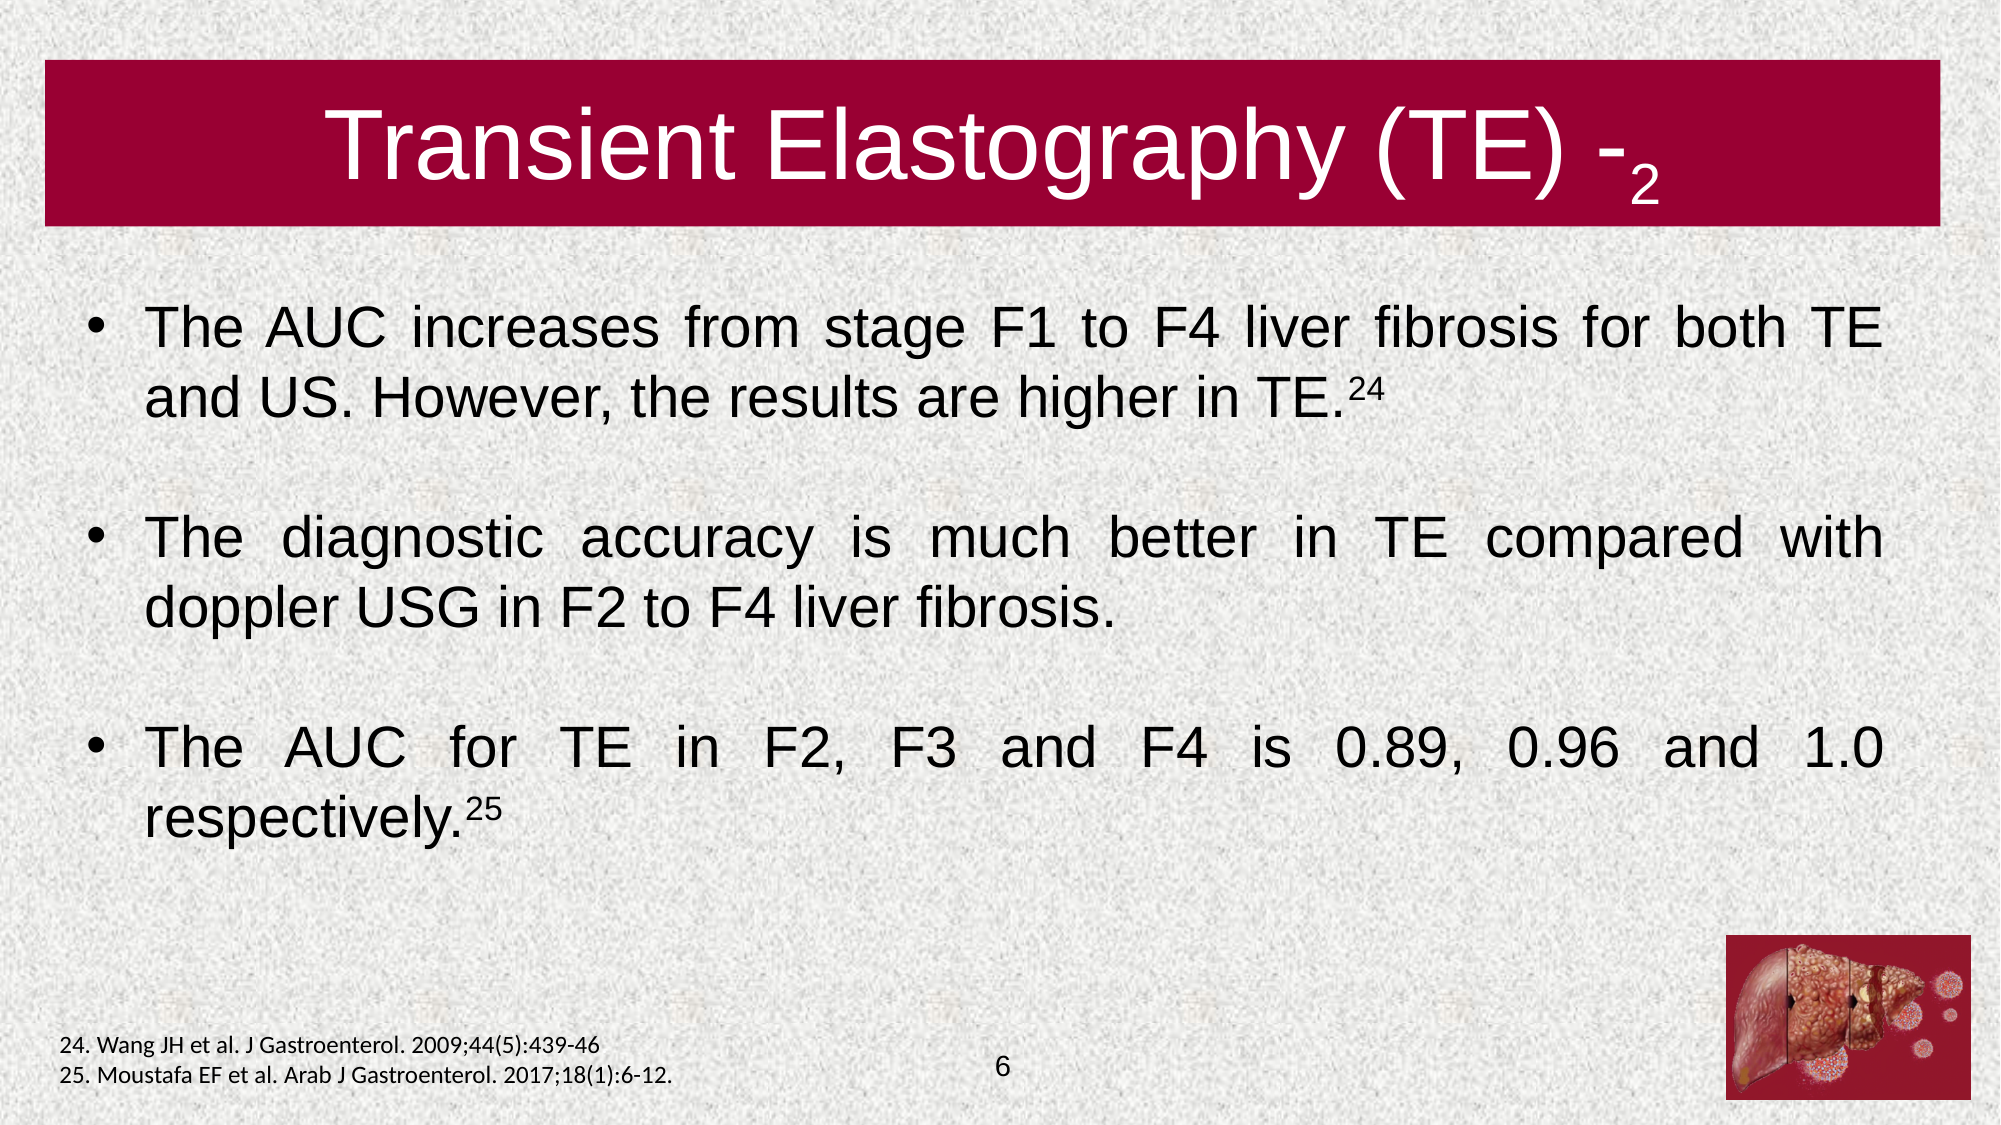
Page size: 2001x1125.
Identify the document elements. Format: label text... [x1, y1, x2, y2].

list The AUC increases from stage F1 to F4 liver fibrosis for both TE and US. However, the results are higher in TE.24 The diagnostic accuracy is much better in TE compared with doppler USG in F2 to F4 liver fibrosis. The AUC for TE in F2, F3 and F4 is 0.89, 0.96 and 1.0 respectively.25 [71, 282, 1902, 817]
picture [0, 0, 2001, 1125]
text_box Transient Elastography (TE) -2 [45, 59, 1941, 227]
text_box 6 [973, 1031, 1027, 1099]
text_box 24. Wang JH et al. J Gastroenterol. 2009;44(5):439-46. 25. Moustafa EF et al. Arab J Gastroenterol. 2017;18(1):6-12. [44, 1015, 1223, 1101]
